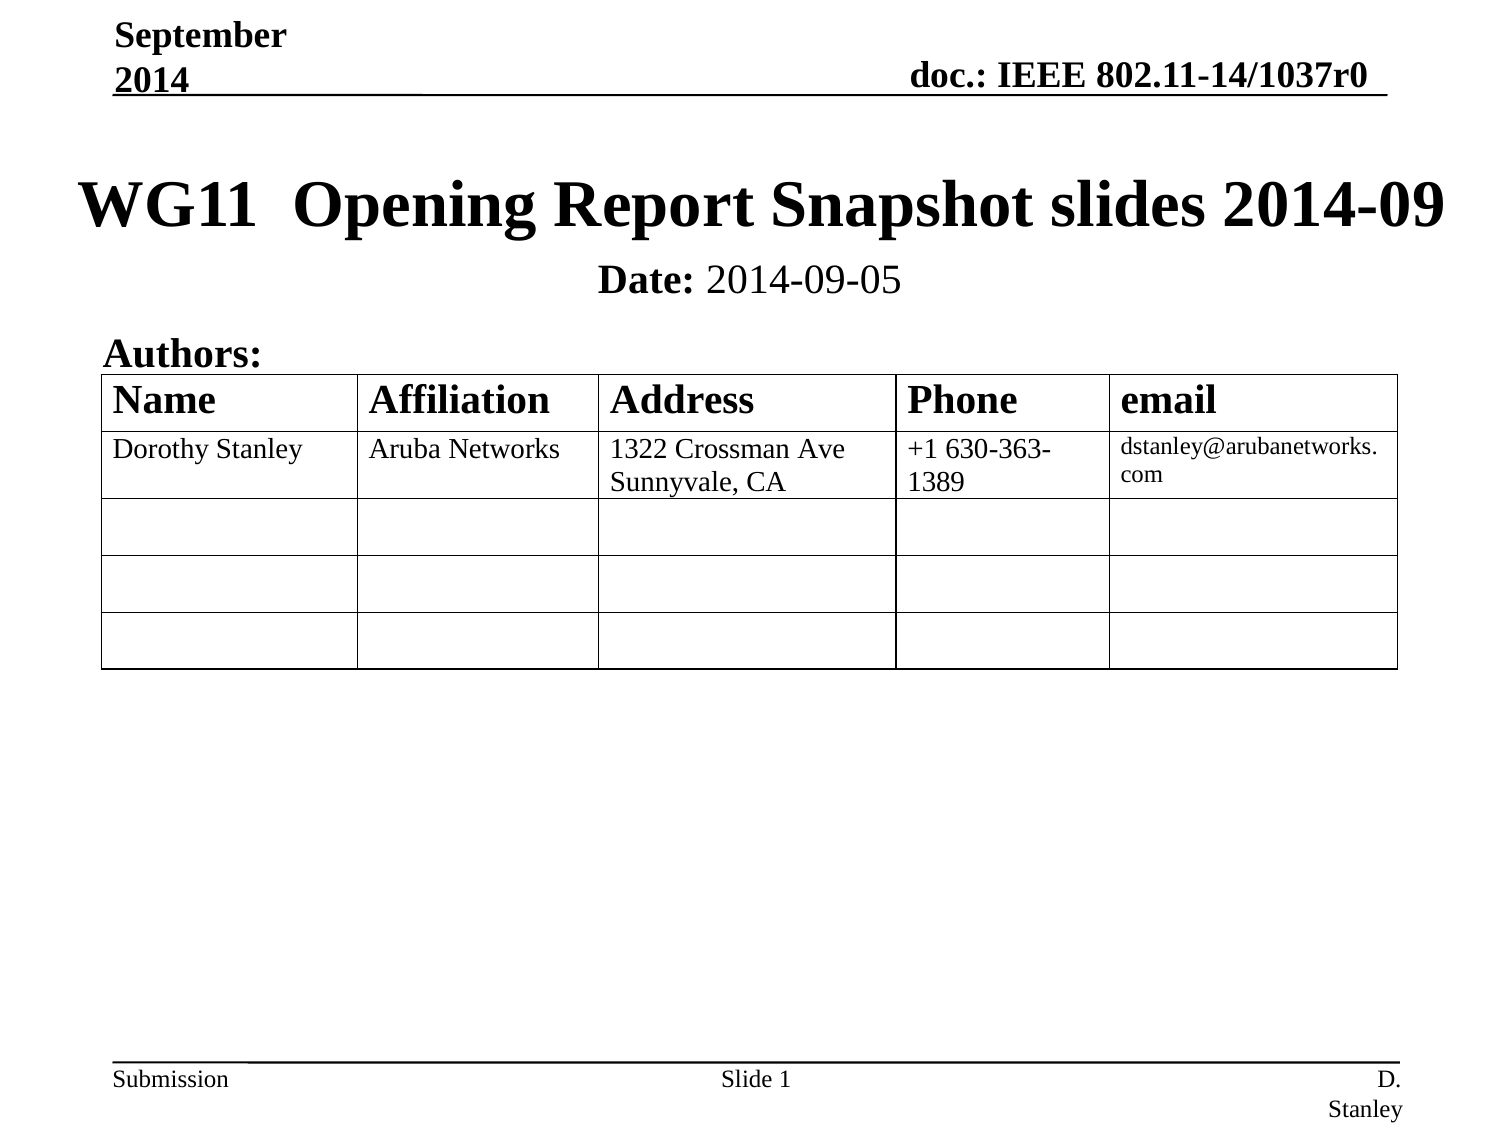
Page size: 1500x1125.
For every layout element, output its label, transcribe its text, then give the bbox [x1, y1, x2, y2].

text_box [85, 373, 1428, 786]
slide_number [114, 54, 335, 100]
slide_number Slide 1 [712, 1062, 800, 1093]
title WG11 Opening Report Snapshot slides 2014-09 [24, 112, 1500, 288]
text_box Authors: [87, 318, 325, 372]
footer D. Stanley, Aruba Networks [1325, 1062, 1402, 1093]
list Date: 2014-09-05 [112, 249, 1388, 313]
